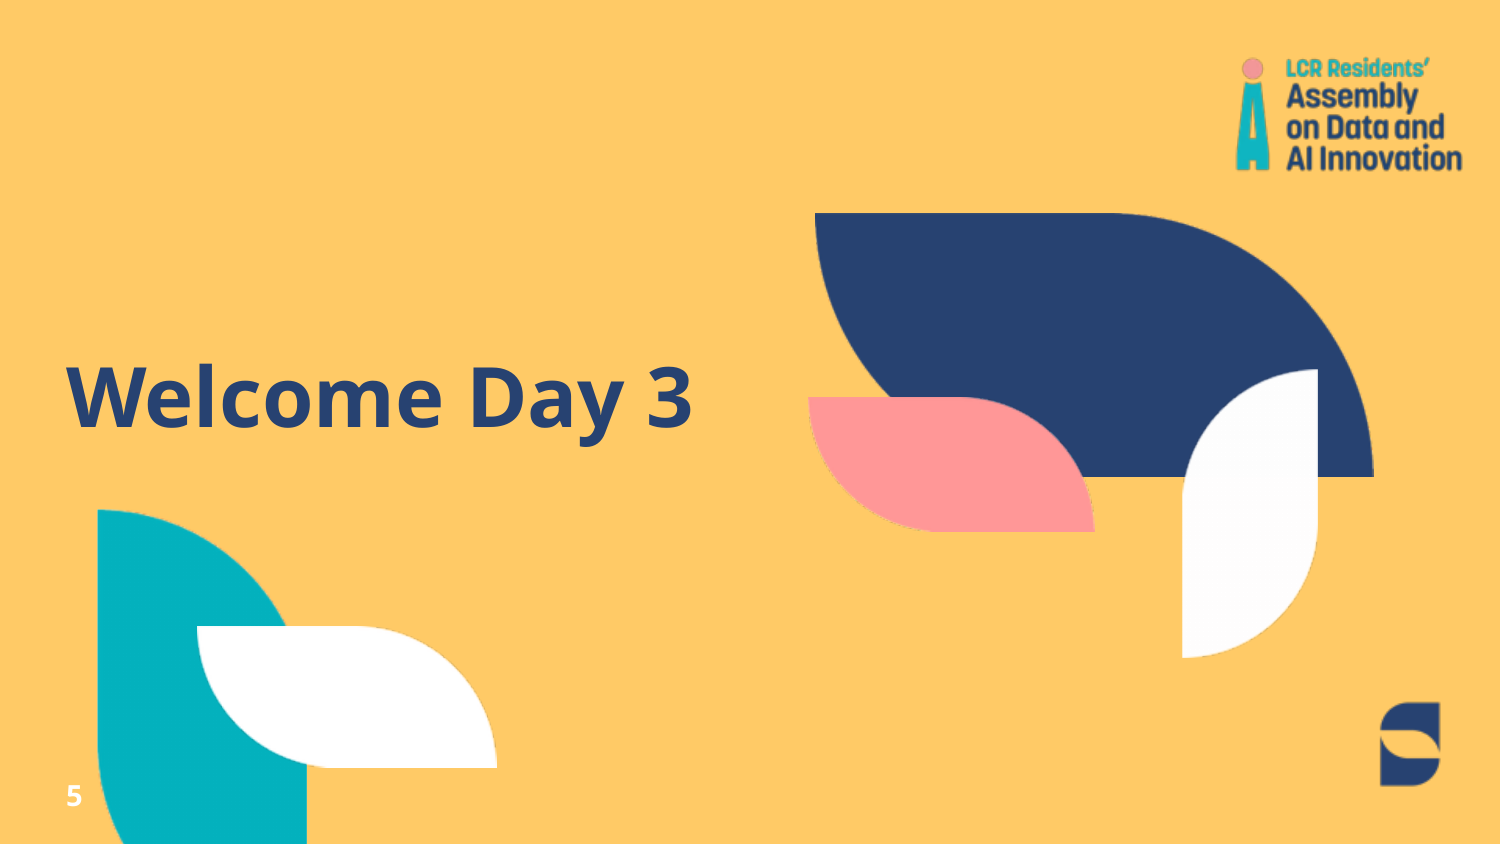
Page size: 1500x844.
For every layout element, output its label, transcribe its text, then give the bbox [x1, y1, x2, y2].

title Welcome Day 3 [51, 122, 1018, 459]
picture [1233, 55, 1466, 173]
picture [807, 213, 1395, 657]
picture [1363, 685, 1458, 804]
picture [0, 510, 497, 844]
